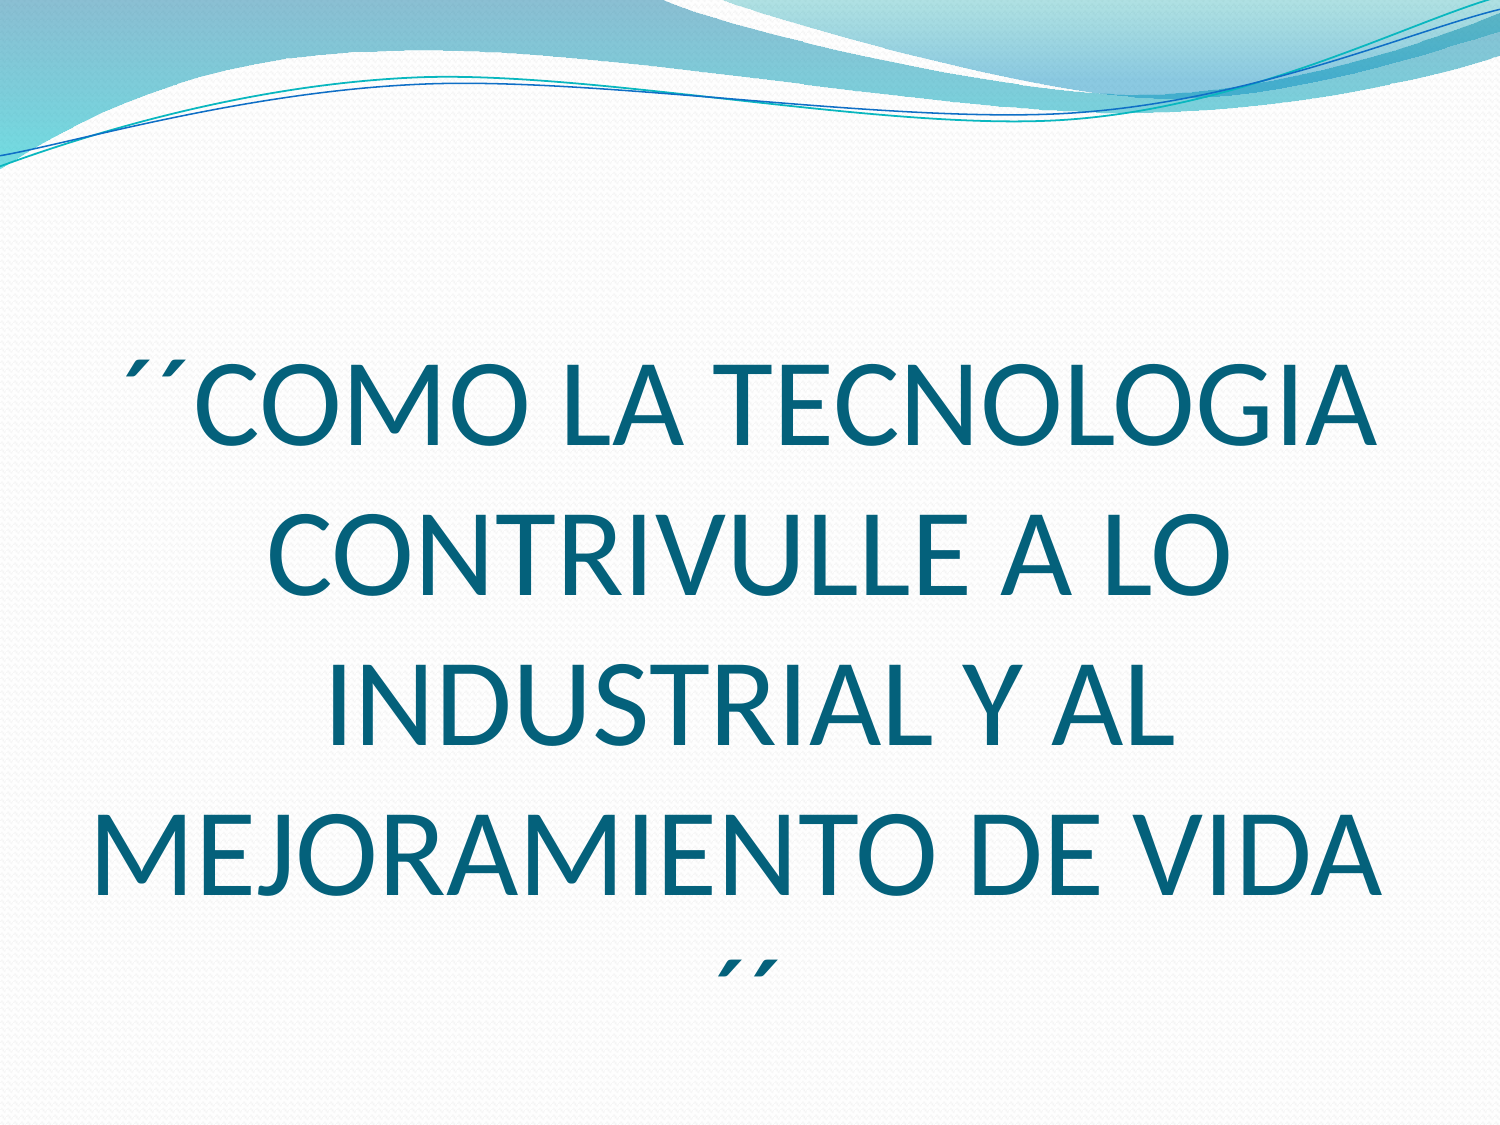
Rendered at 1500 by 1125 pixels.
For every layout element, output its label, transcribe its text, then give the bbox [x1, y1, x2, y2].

title ´´COMO LA TECNOLOGIA CONTRIVULLE A LO INDUSTRIAL Y AL MEJORAMIENTO DE VIDA ´´ [64, 101, 1436, 1071]
